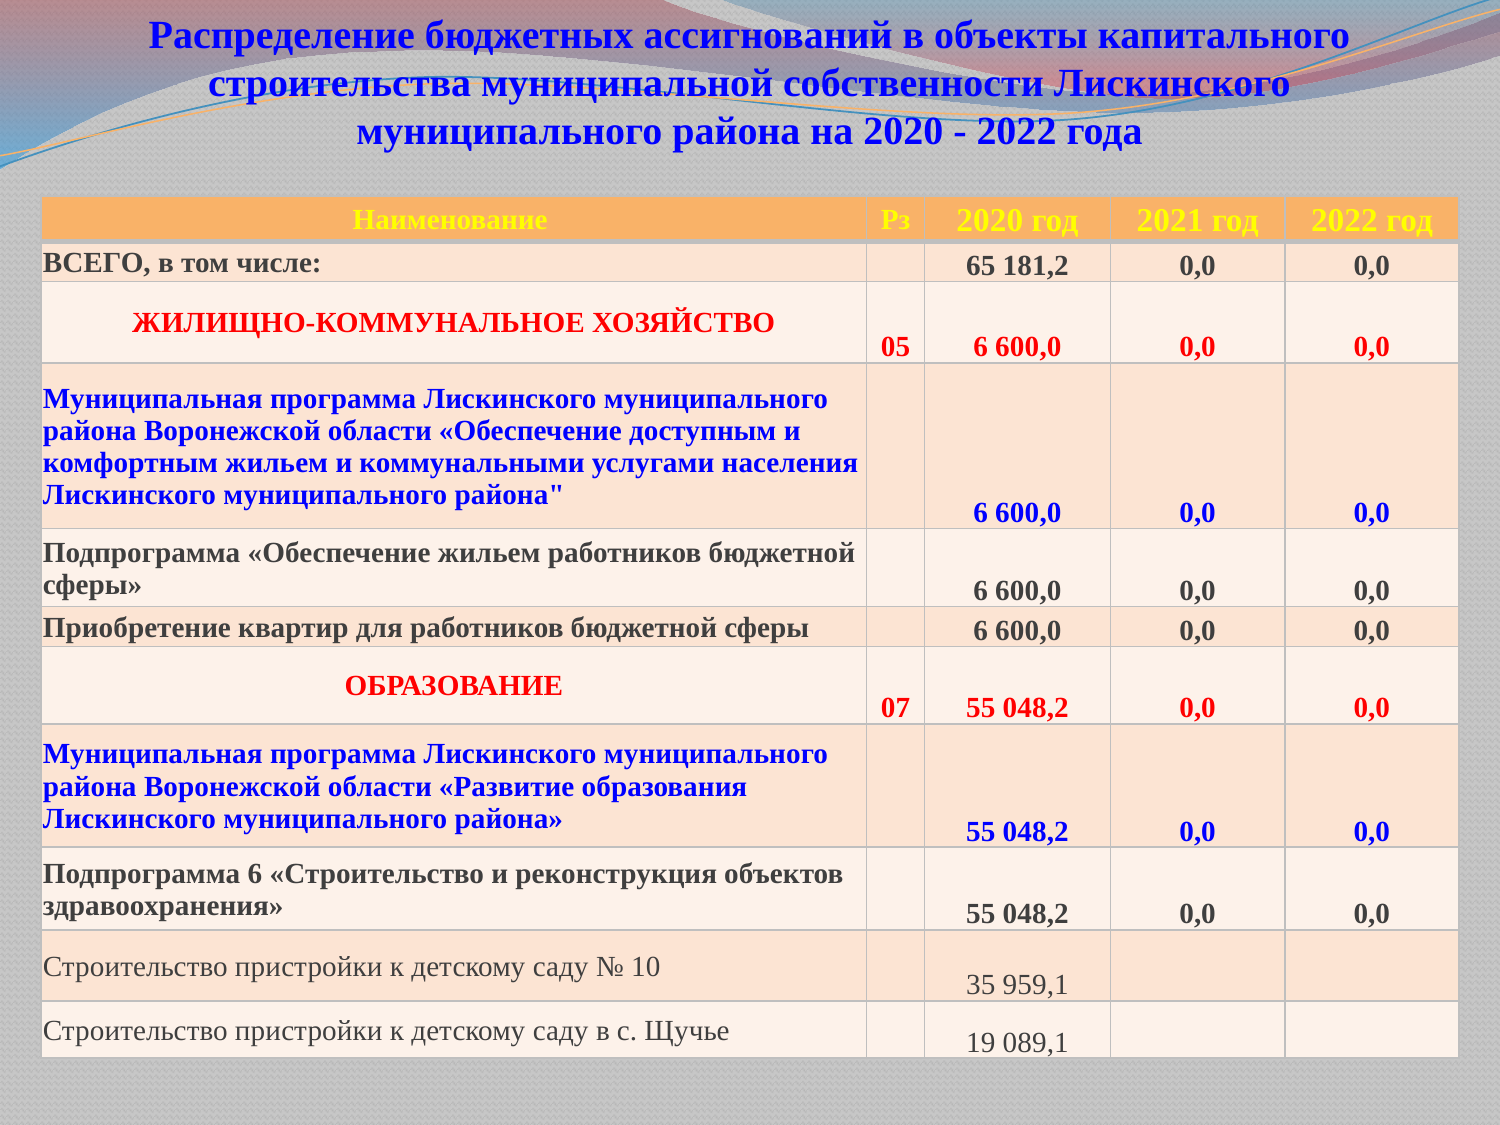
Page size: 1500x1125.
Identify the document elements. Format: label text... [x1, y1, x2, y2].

table_cell 55 048,2 [925, 725, 1110, 846]
table_cell [867, 529, 924, 606]
table_cell [867, 848, 924, 929]
table_header 2021 год [1111, 197, 1284, 239]
table_cell 0,0 [1111, 607, 1284, 646]
table_cell Муниципальная программа Лискинского муниципального района Воронежской области «Развитие образования Лискинского муниципального района» [42, 725, 866, 846]
table_cell 0,0 [1286, 364, 1458, 528]
table_cell 0,0 [1111, 364, 1284, 528]
table_cell 6 600,0 [925, 364, 1110, 528]
table_cell ЖИЛИЩНО-КОММУНАЛЬНОЕ ХОЗЯЙСТВО [42, 282, 866, 362]
table_header Наименование [42, 197, 866, 239]
table_cell 07 [867, 647, 924, 723]
table_cell 65 181,2 [925, 244, 1110, 281]
table_cell 6 600,0 [925, 607, 1110, 646]
table_header 2022 год [1286, 197, 1458, 239]
table_cell 0,0 [1286, 647, 1458, 723]
table_cell 6 600,0 [925, 282, 1110, 362]
table_cell 55 048,2 [925, 848, 1110, 929]
table_cell 0,0 [1111, 848, 1284, 929]
table_cell Строительство пристройки к детскому саду в с. Щучье [42, 1002, 866, 1057]
table_cell Приобретение квартир для работников бюджетной сферы [42, 607, 866, 646]
table_cell 05 [867, 282, 924, 362]
table_cell 0,0 [1286, 725, 1458, 846]
table_cell 0,0 [1286, 244, 1458, 281]
table_cell [867, 1002, 924, 1057]
table_cell [1111, 1002, 1284, 1057]
table_cell 0,0 [1286, 282, 1458, 362]
table_cell 35 959,1 [925, 931, 1110, 1000]
table_cell Строительство пристройки к детскому саду № 10 [42, 931, 866, 1000]
table_header Рз [867, 197, 924, 239]
table_cell ОБРАЗОВАНИЕ [42, 647, 866, 723]
table_cell 0,0 [1111, 282, 1284, 362]
table_cell 55 048,2 [925, 647, 1110, 723]
table_cell [1111, 931, 1284, 1000]
table_cell [867, 931, 924, 1000]
table_cell 0,0 [1111, 725, 1284, 846]
table_cell 0,0 [1286, 848, 1458, 929]
table_cell Муниципальная программа Лискинского муниципального района Воронежской области «Обеспечение доступным и комфортным жильем и коммунальными услугами населения Лискинского муниципального района" [42, 364, 866, 528]
table_cell 0,0 [1286, 607, 1458, 646]
table_cell [867, 607, 924, 646]
table_cell Подпрограмма 6 «Строительство и реконструкция объектов здравоохранения» [42, 848, 866, 929]
title Распределение бюджетных ассигнований в объекты капитального строительства муниципальной собственности Лискинского муниципального района на 2020 - 2022 года [75, 0, 1425, 153]
table_cell ВСЕГО, в том числе: [42, 244, 866, 281]
table_cell 0,0 [1286, 529, 1458, 606]
table_cell 0,0 [1111, 529, 1284, 606]
table_cell [1286, 1002, 1458, 1057]
table_cell [867, 244, 924, 281]
table_cell [867, 725, 924, 846]
table_cell [867, 364, 924, 528]
table_cell Подпрограмма «Обеспечение жильем работников бюджетной сферы» [42, 529, 866, 606]
table_cell 6 600,0 [925, 529, 1110, 606]
table_cell 19 089,1 [925, 1002, 1110, 1057]
table_cell 0,0 [1111, 244, 1284, 281]
table_header 2020 год [925, 197, 1110, 239]
table_cell [1286, 931, 1458, 1000]
table_cell 0,0 [1111, 647, 1284, 723]
